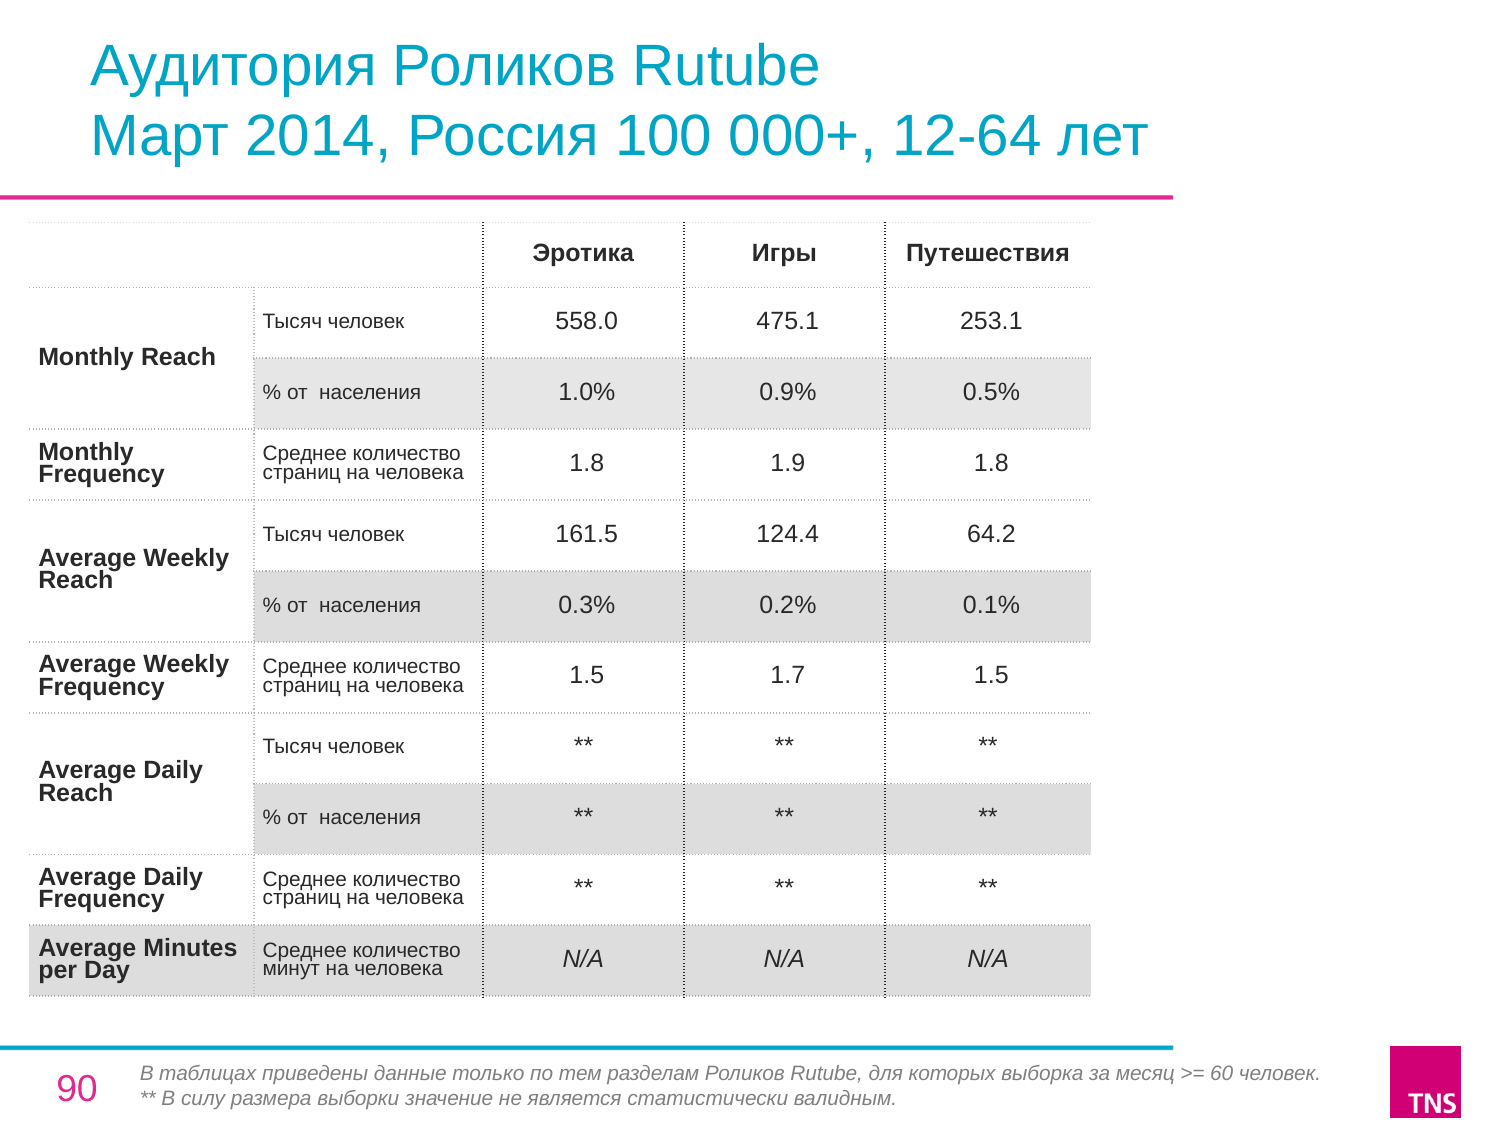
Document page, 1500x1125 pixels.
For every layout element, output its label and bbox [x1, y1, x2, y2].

picture [0, 0, 1500, 1125]
slide_number [40, 1055, 392, 1125]
table_cell [29, 287, 1091, 996]
title [74, 8, 1476, 187]
table_header [29, 223, 1091, 287]
text_box [124, 1052, 1463, 1117]
